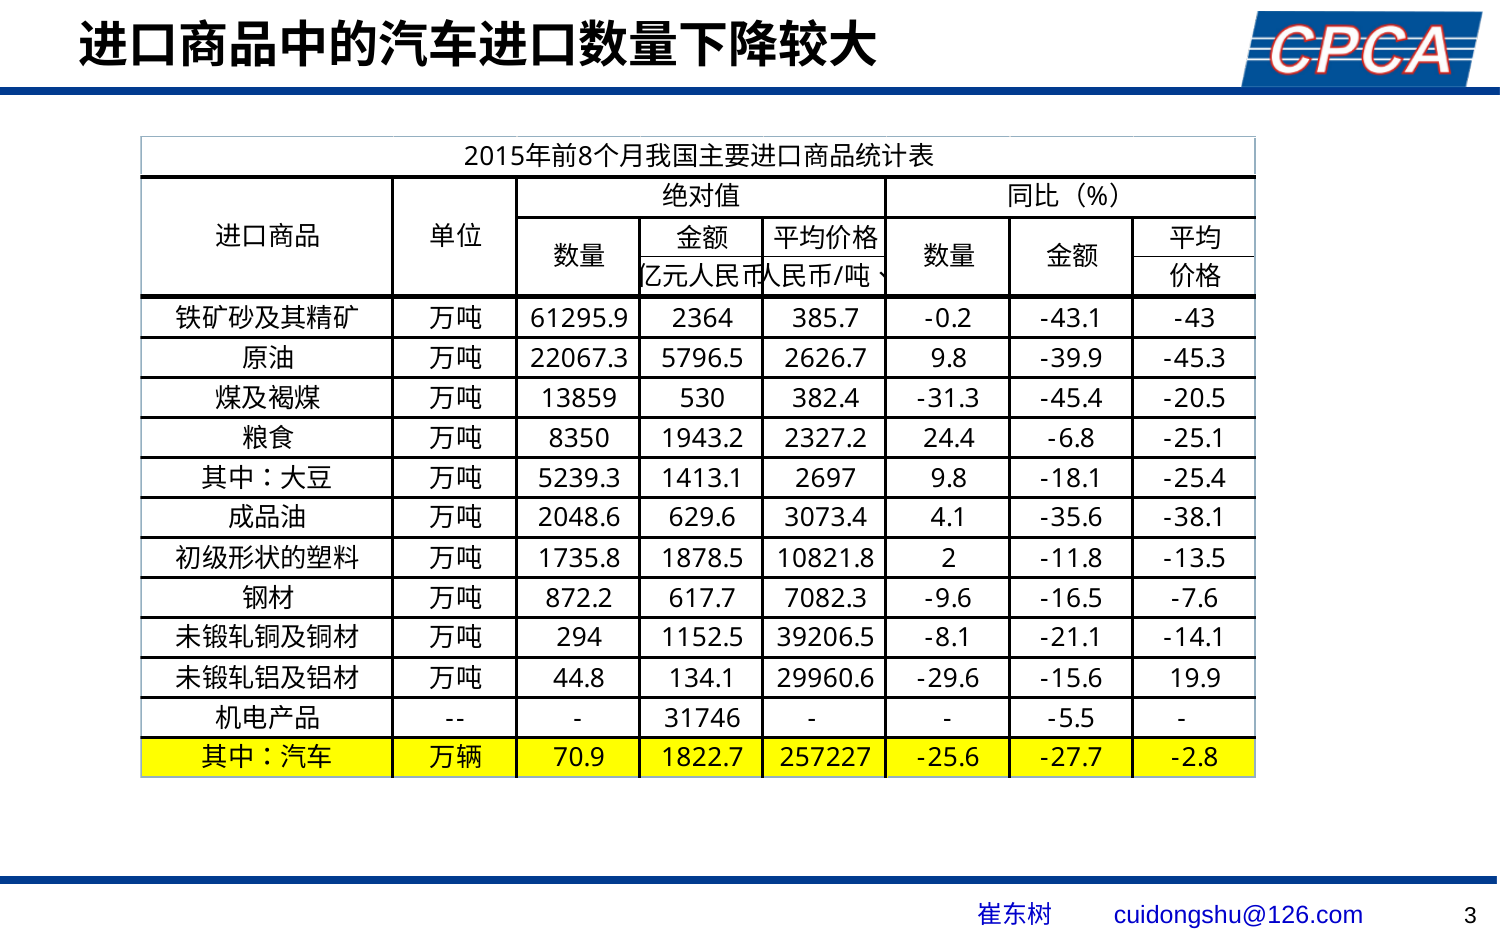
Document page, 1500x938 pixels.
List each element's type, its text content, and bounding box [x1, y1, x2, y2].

slide_number 3 [1425, 890, 1492, 938]
picture [0, 11, 1500, 95]
picture [139, 135, 1258, 780]
title 进口商品中的汽车进口数量下降较大 [63, 9, 1211, 76]
picture [0, 876, 1497, 884]
